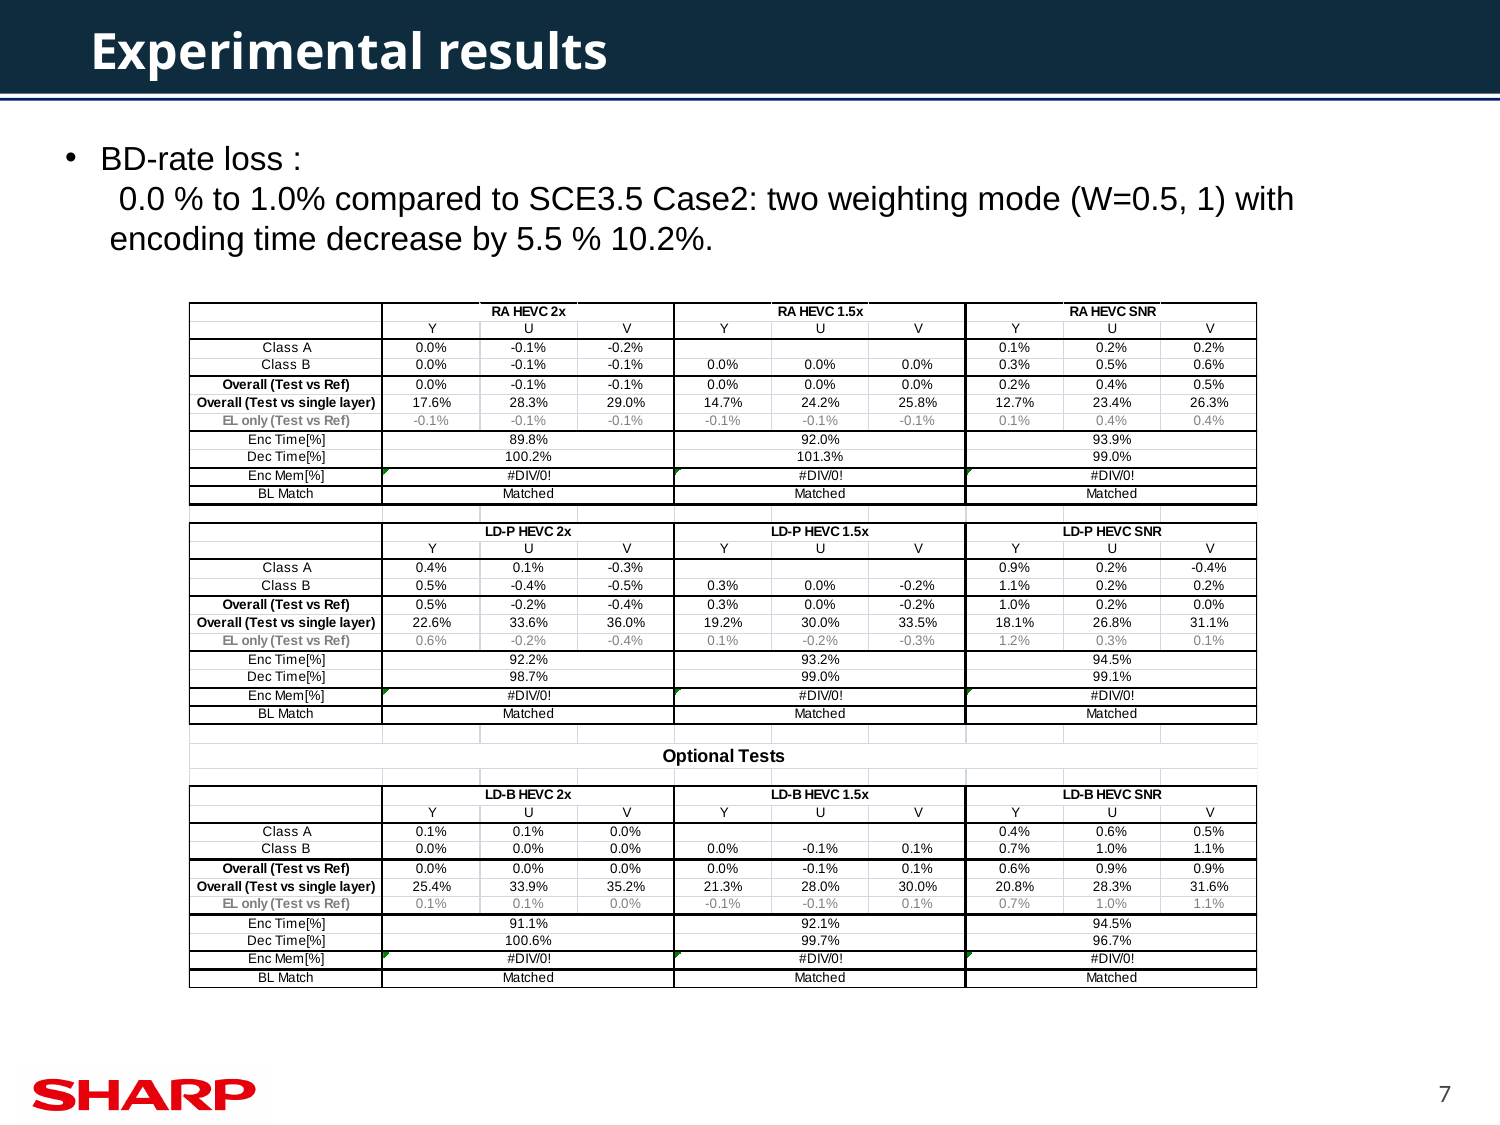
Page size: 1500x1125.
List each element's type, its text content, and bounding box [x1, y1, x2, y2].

slide_number 7 [1345, 1062, 1467, 1108]
text_box BD-rate loss : 0.0 % to 1.0% compared to SCE3.5 Case2: two weighting mode (W=0.5, 1) with encoding time decrease by 5.5 % 10.2%. [58, 131, 1500, 263]
picture [188, 302, 1259, 990]
title Experimental results [74, 15, 1426, 85]
picture [17, 1064, 271, 1125]
